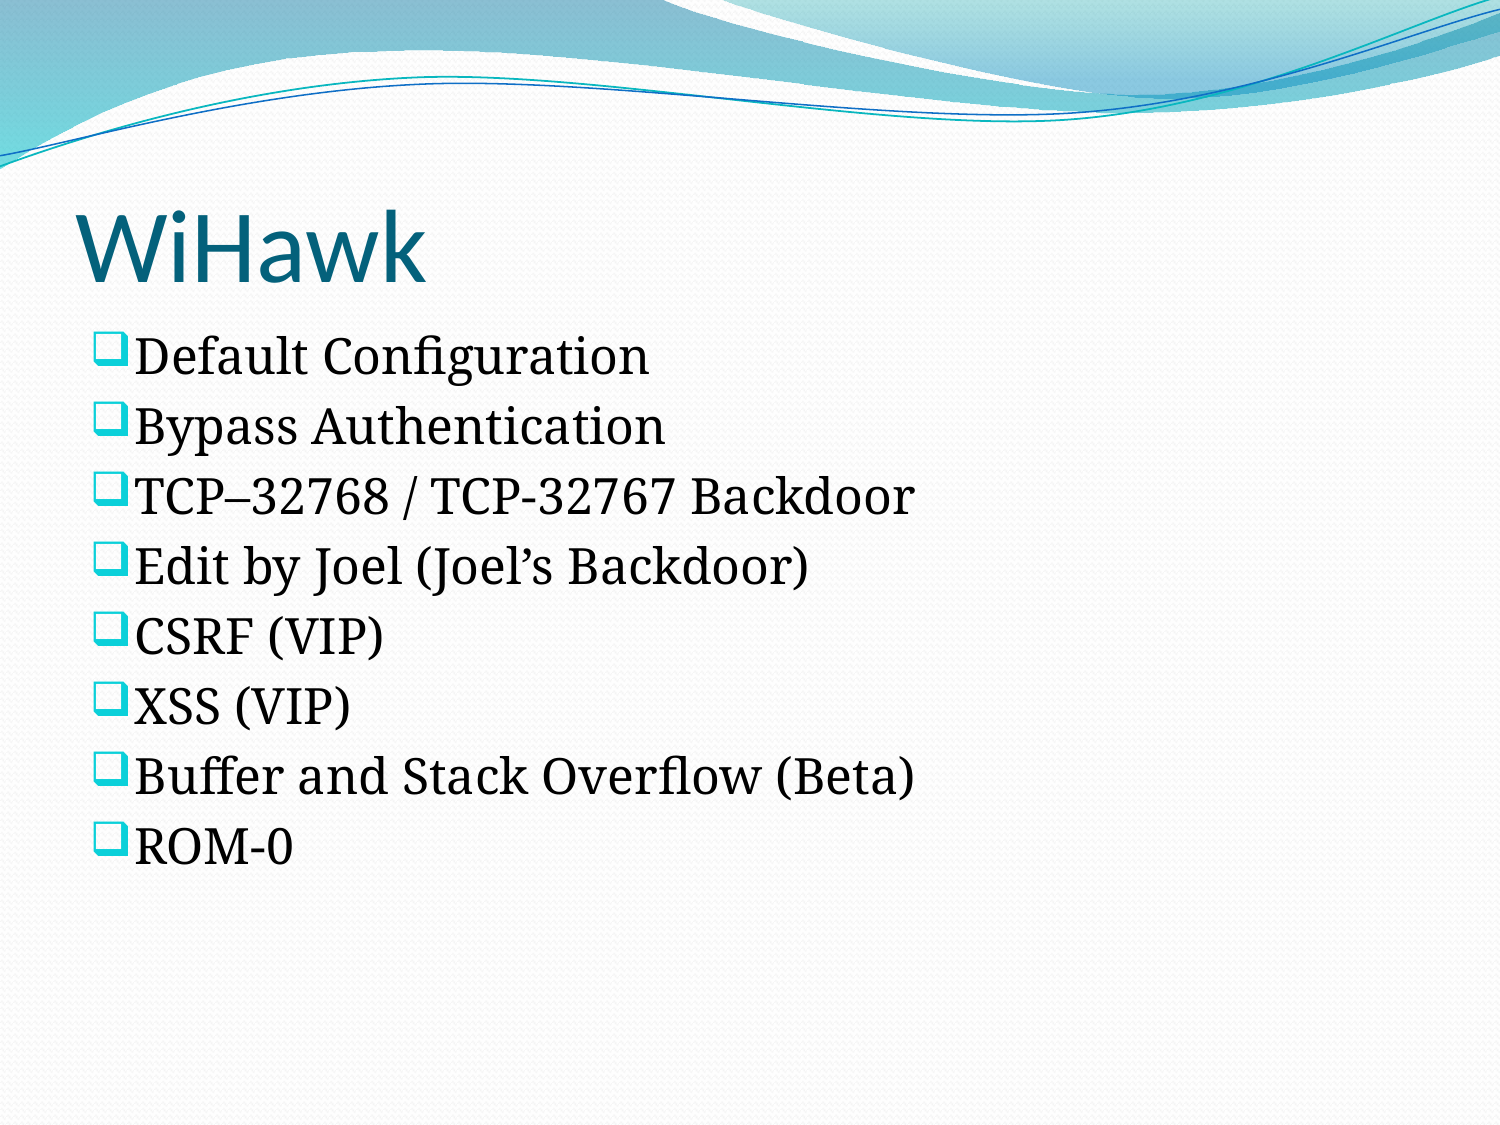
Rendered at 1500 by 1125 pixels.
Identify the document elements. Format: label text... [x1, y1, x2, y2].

list Default Configuration Bypass Authentication TCP–32768 / TCP-32767 Backdoor Edit by Joel (Joel’s Backdoor) CSRF (VIP) XSS (VIP) Buffer and Stack Overflow (Beta) ROM-0 [75, 317, 1425, 1038]
title WiHawk [75, 115, 1425, 303]
